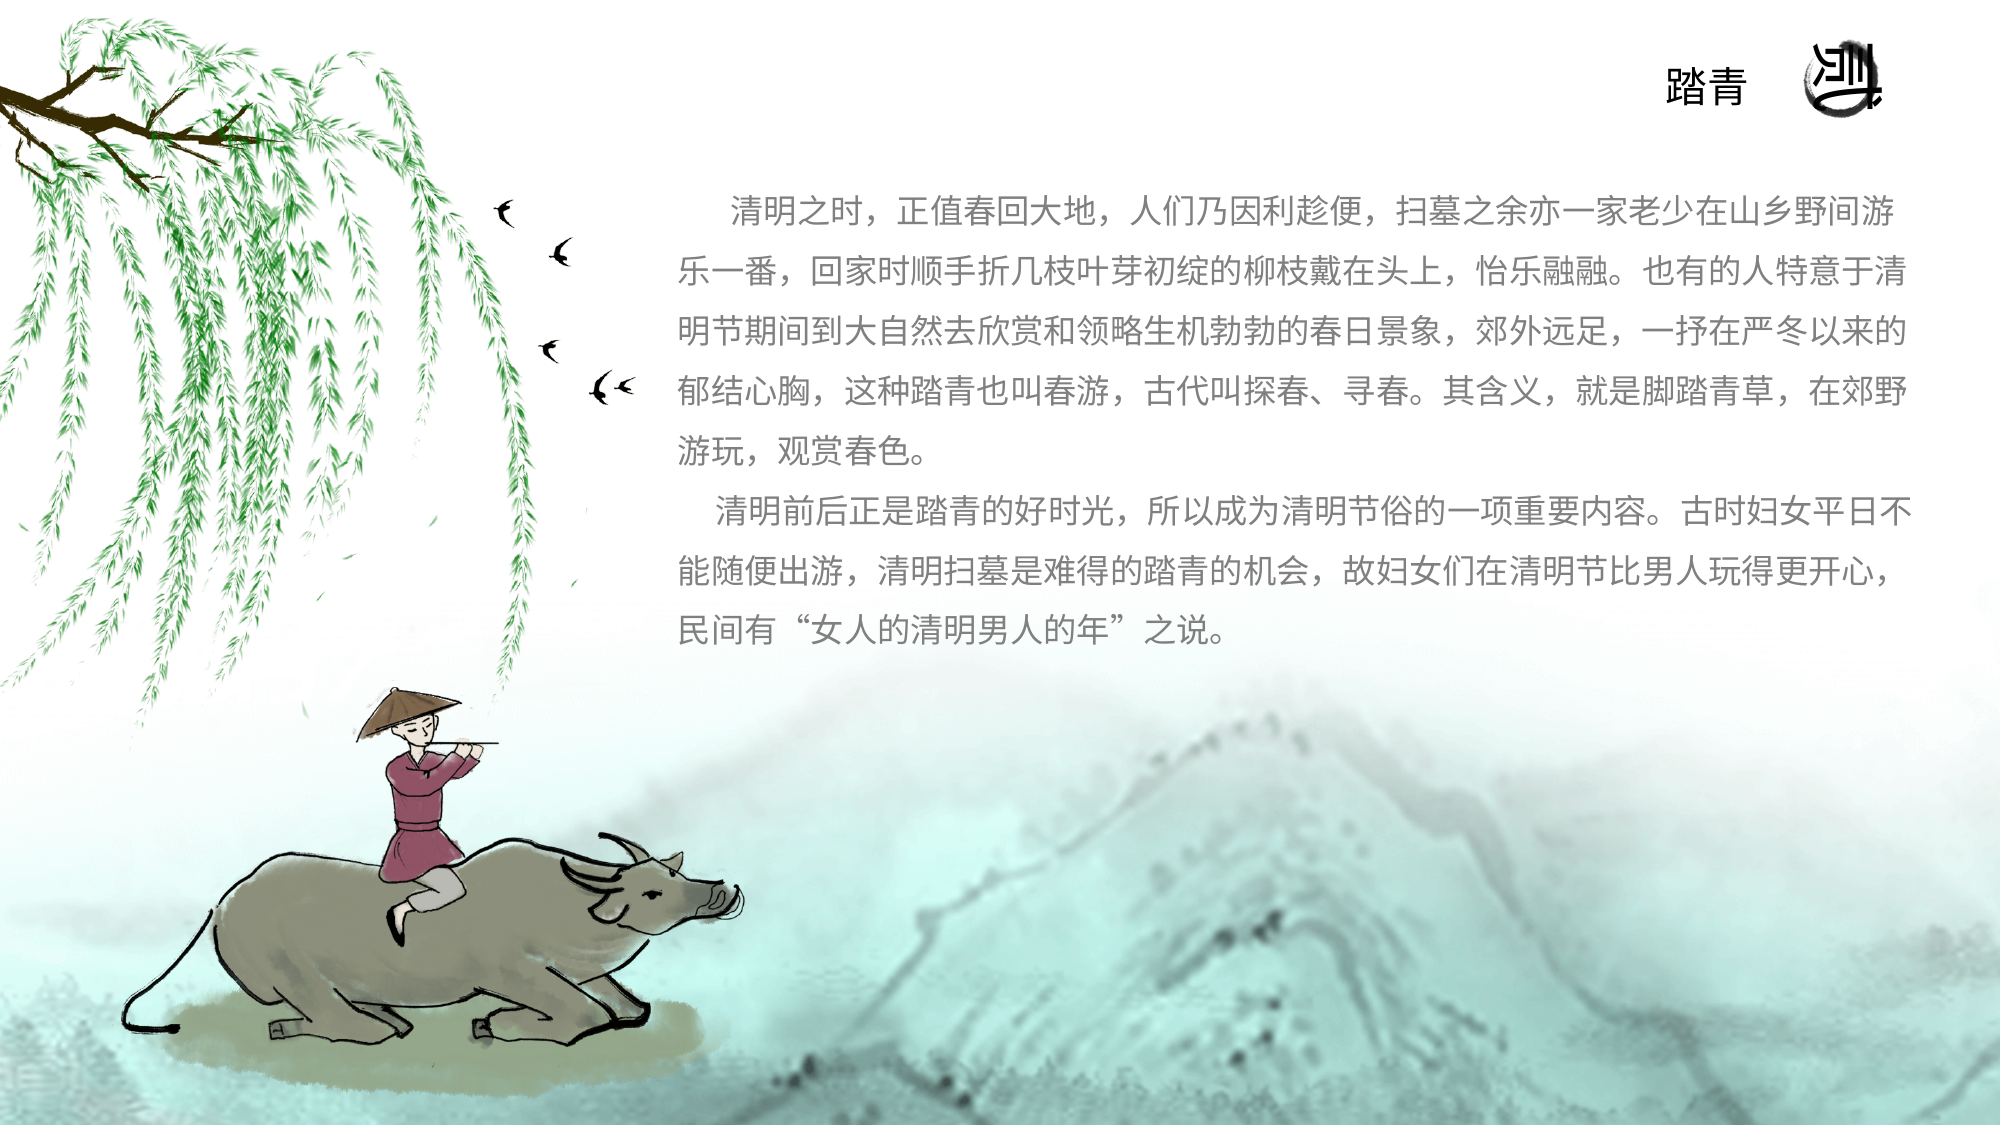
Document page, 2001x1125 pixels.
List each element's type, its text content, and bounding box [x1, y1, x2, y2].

picture [0, 0, 2000, 1125]
text_box 踏青 [1650, 53, 1765, 118]
